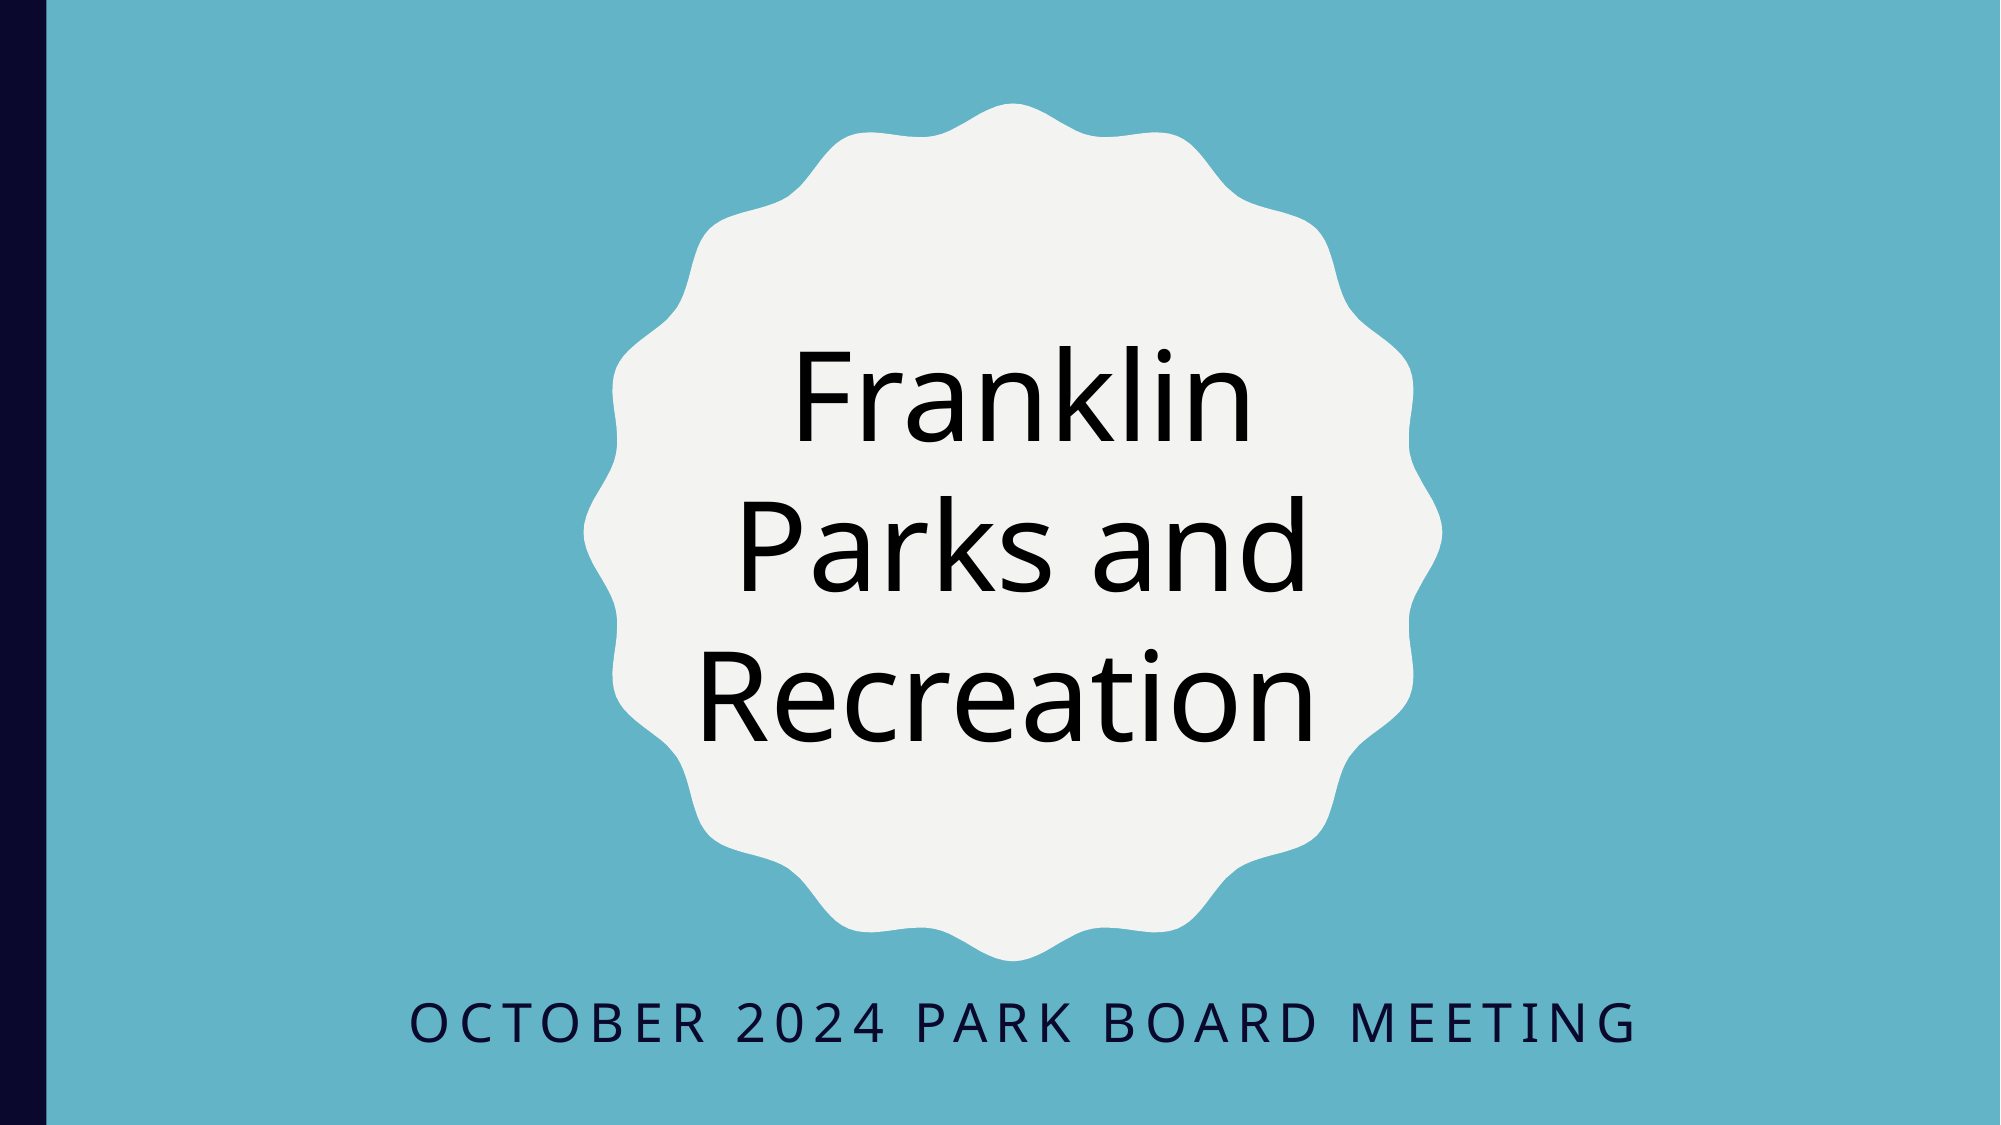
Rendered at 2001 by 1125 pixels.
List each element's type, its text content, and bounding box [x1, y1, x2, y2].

text_box Franklin Parks and Recreation [663, 309, 1384, 775]
subtitle October 2024 Park board Meeting [363, 980, 1684, 1103]
